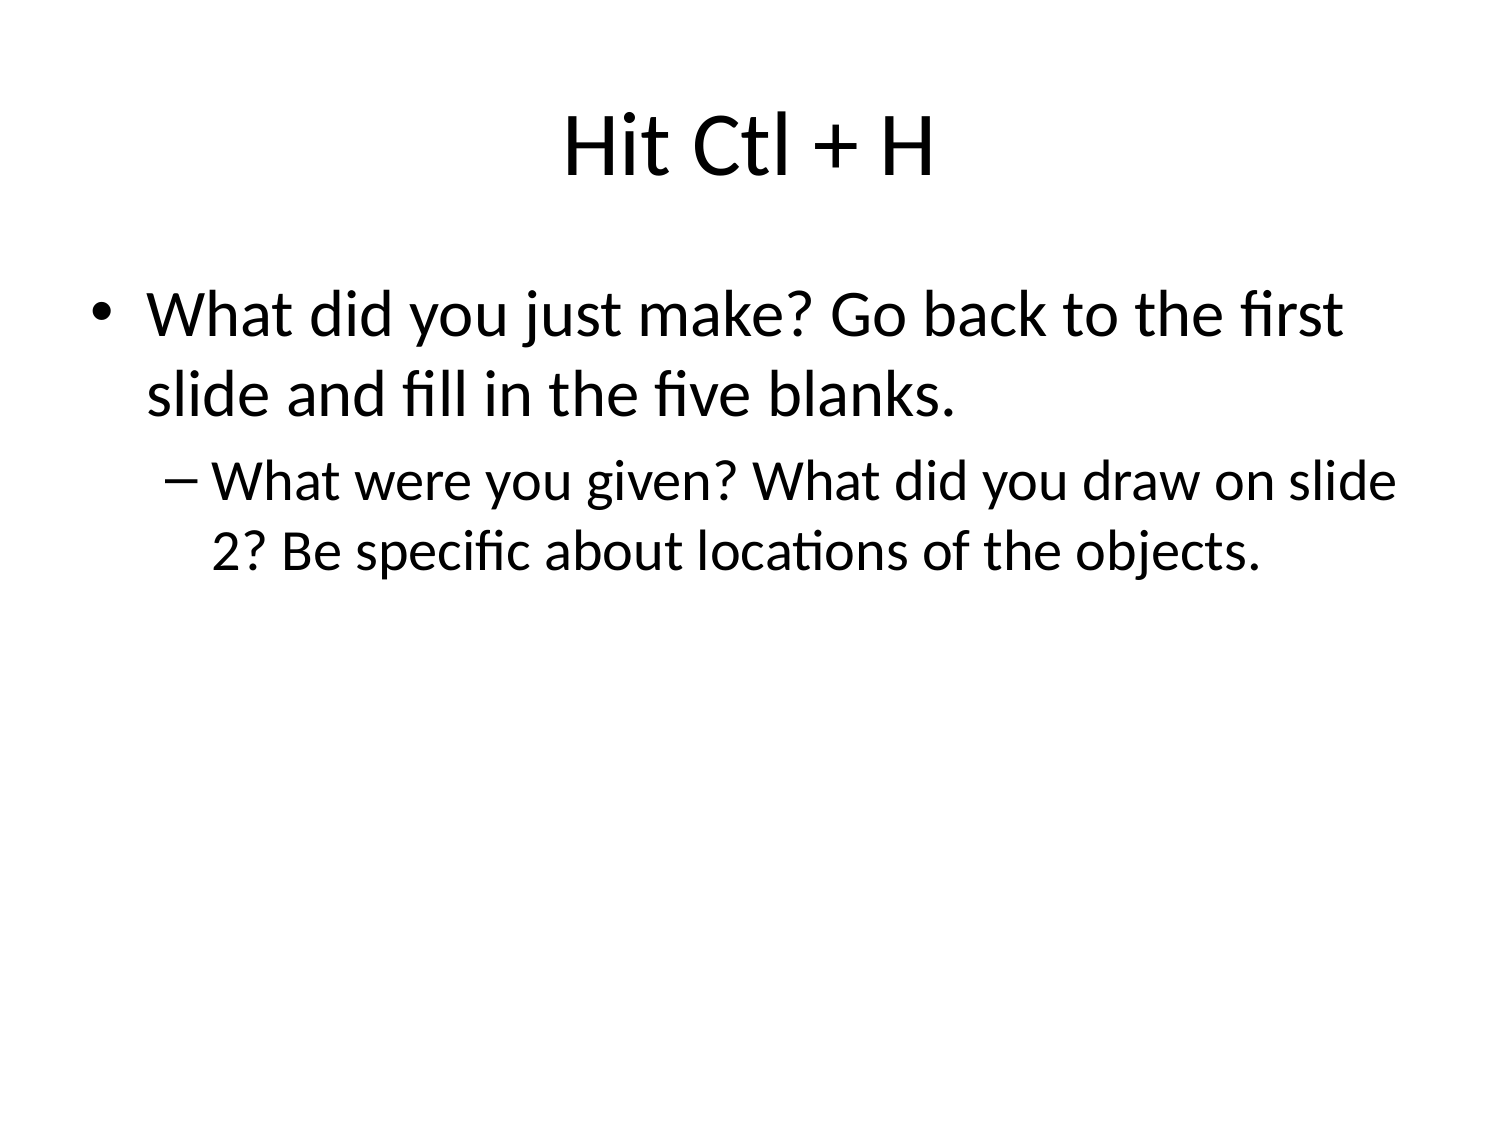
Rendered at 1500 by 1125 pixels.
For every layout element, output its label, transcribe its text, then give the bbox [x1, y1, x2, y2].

list What did you just make? Go back to the first slide and fill in the five blanks. What were you given? What did you draw on slide 2? Be specific about locations of the objects. [75, 262, 1425, 1005]
title Hit Ctl + H [75, 45, 1425, 233]
